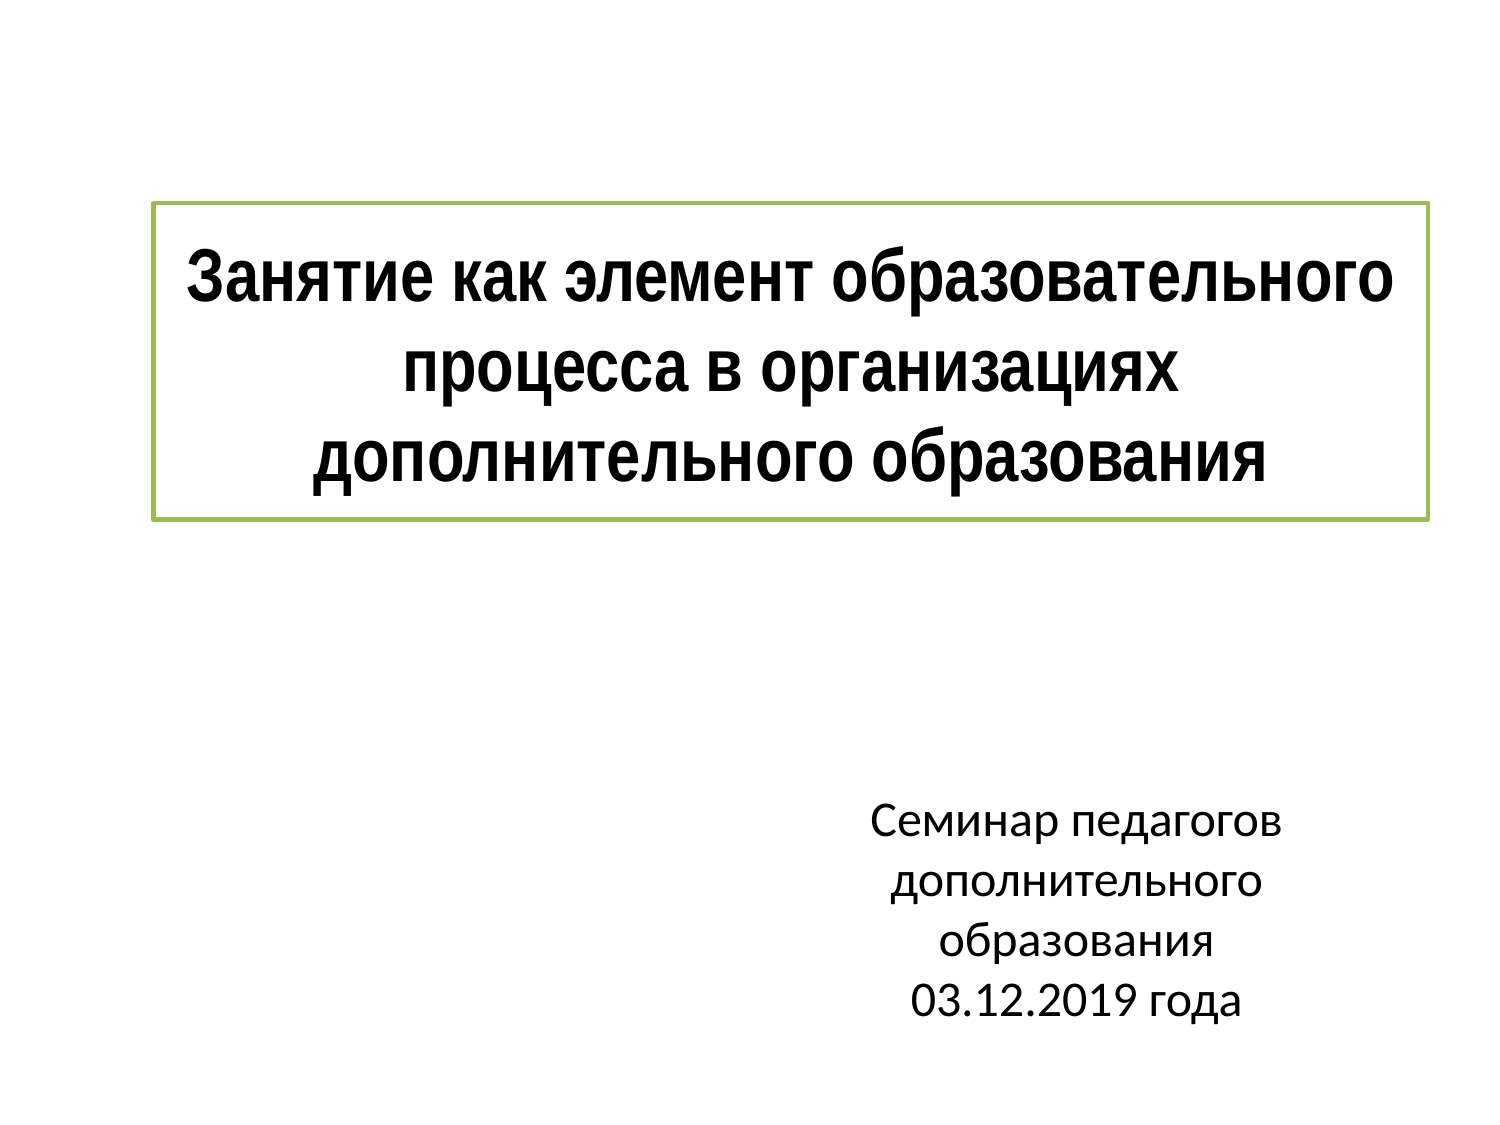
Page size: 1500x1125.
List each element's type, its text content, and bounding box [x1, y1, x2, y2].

text_box Семинар педагогов дополнительного образования 03.12.2019 года [732, 779, 1422, 943]
text_box Занятие как элемент образовательного процесса в организациях дополнительного образования [153, 203, 1429, 520]
